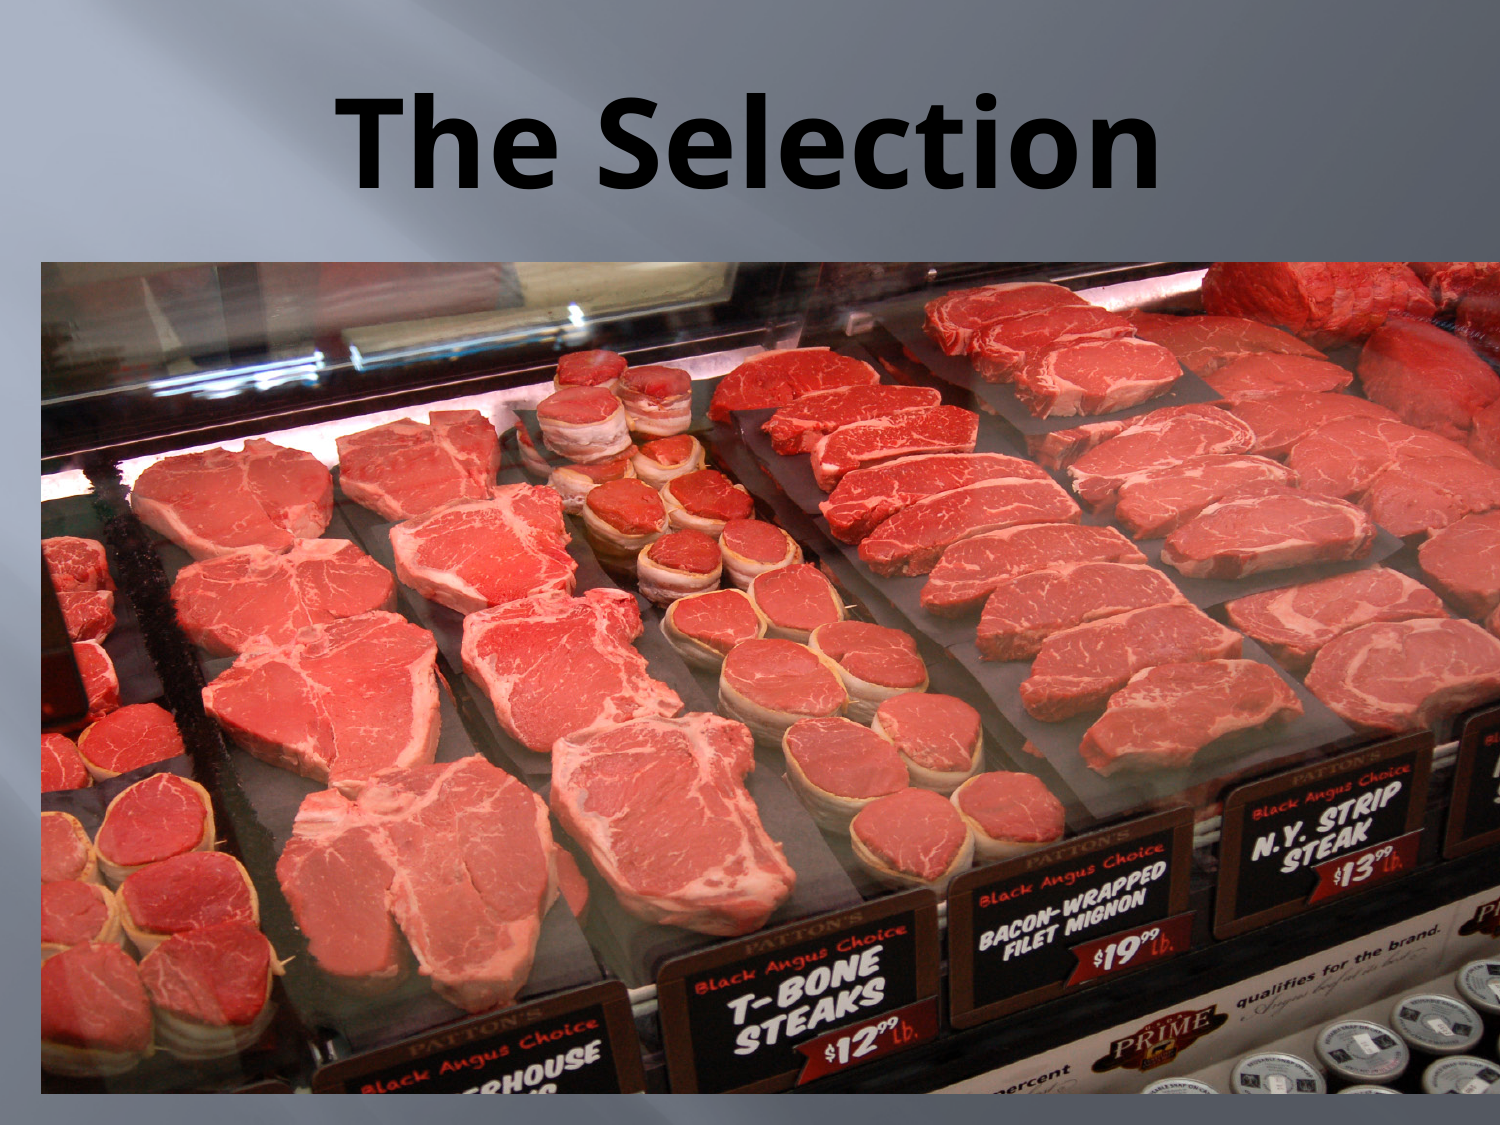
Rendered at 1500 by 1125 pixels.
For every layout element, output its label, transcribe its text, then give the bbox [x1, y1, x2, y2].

title The Selection [75, 45, 1425, 233]
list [41, 262, 1500, 1095]
